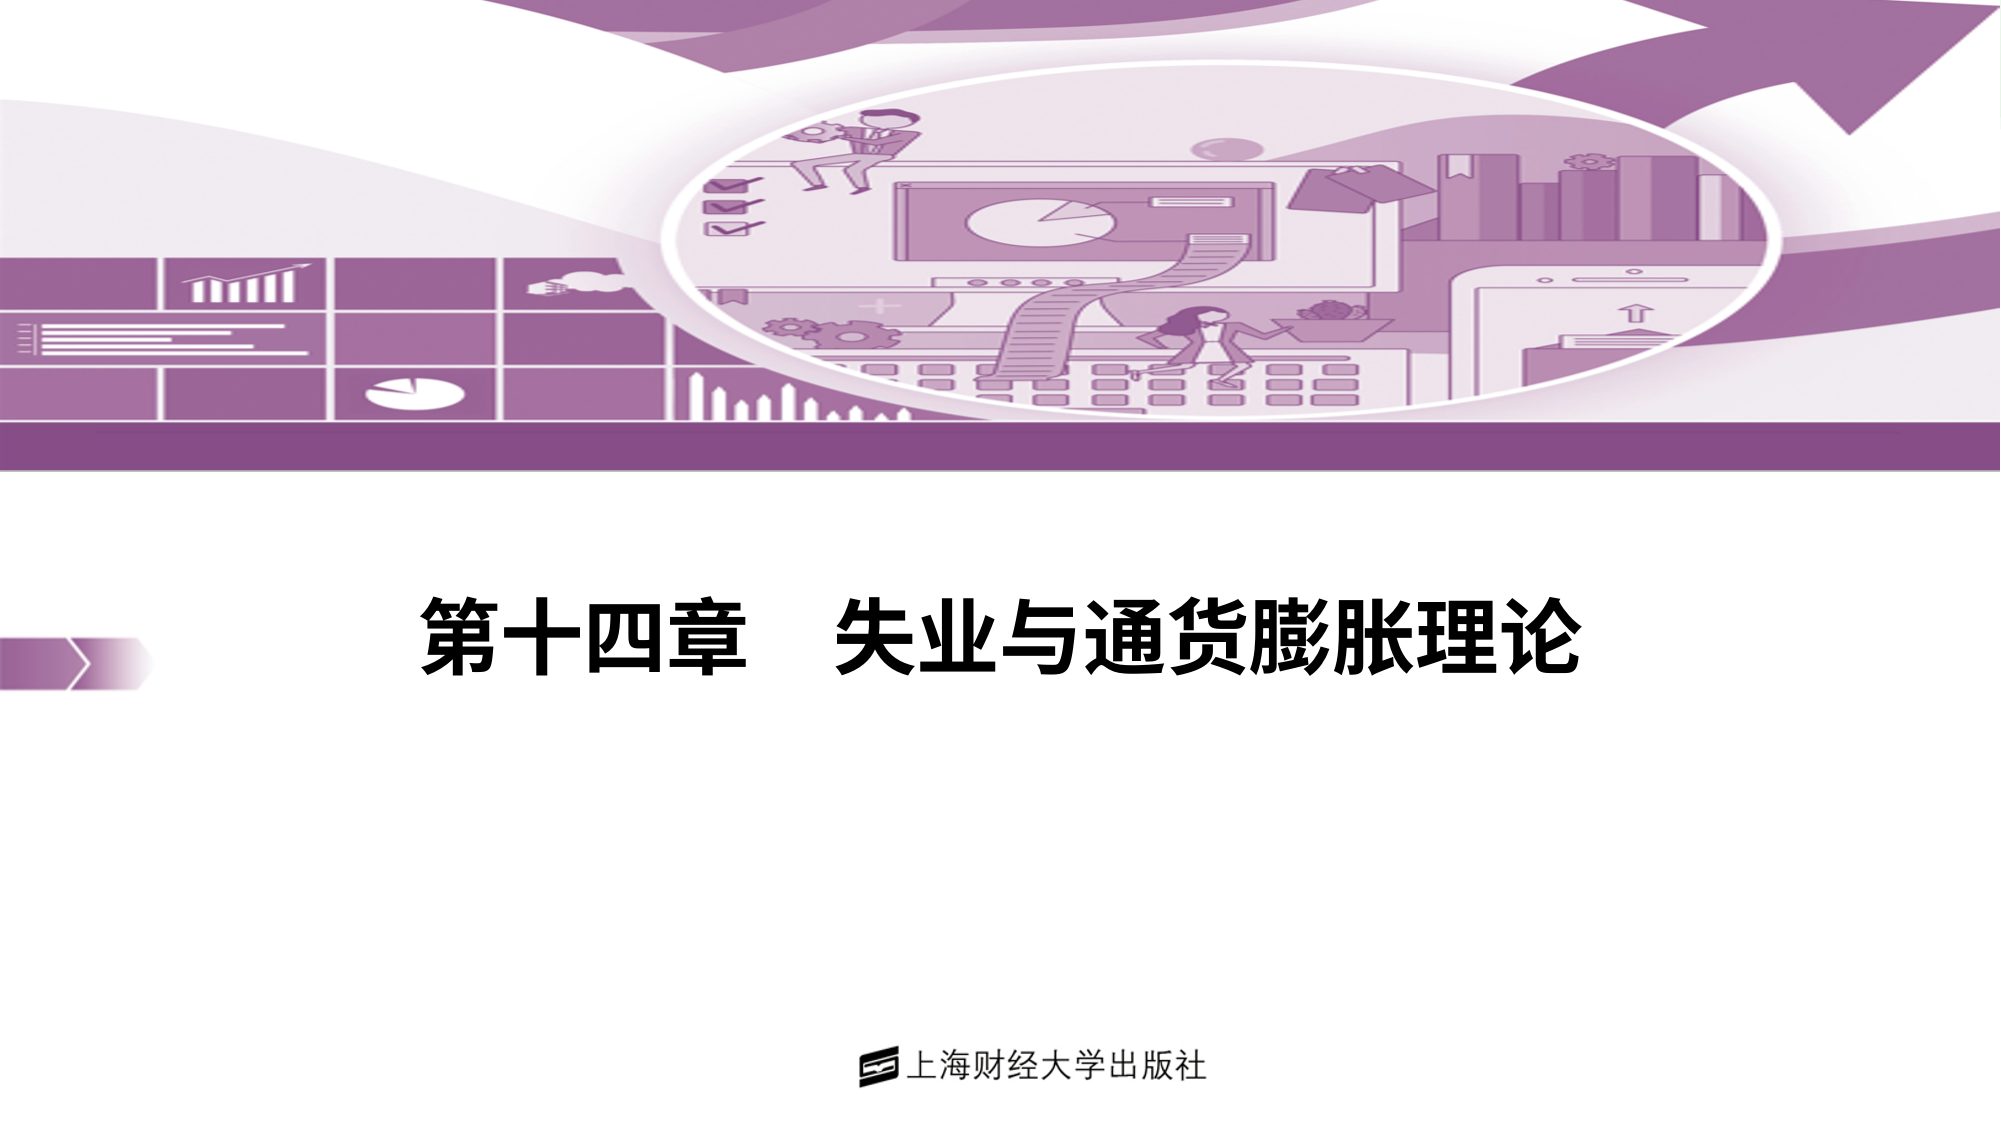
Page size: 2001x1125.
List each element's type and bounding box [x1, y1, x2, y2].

list [0, 0, 2000, 1125]
